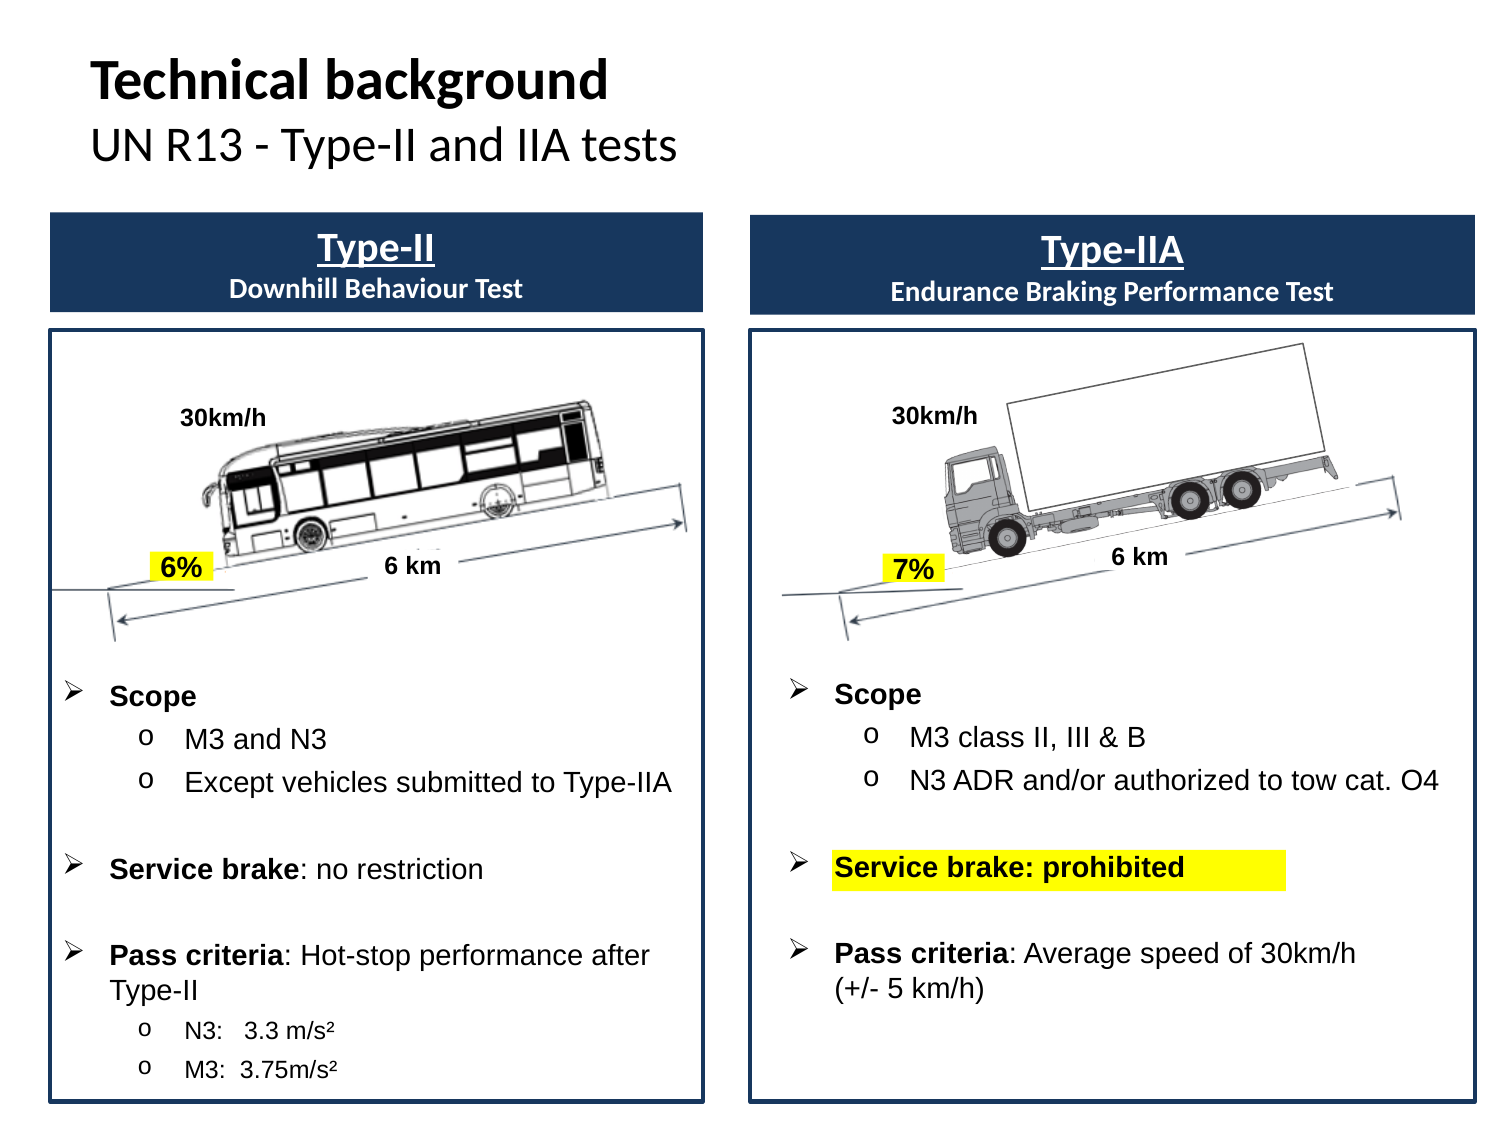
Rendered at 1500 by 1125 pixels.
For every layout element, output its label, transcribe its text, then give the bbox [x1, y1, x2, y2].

title Technical background UN R13 - Type-II and IIA tests [75, 12, 1425, 200]
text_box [779, 372, 1431, 651]
text_box Type-II Downhill Behaviour Test [50, 212, 703, 313]
text_box Type-IIA Endurance Braking Performance Test [750, 214, 1475, 315]
text_box [48, 328, 705, 372]
text_box [48, 669, 705, 1104]
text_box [49, 372, 719, 663]
text_box [748, 328, 1477, 1104]
